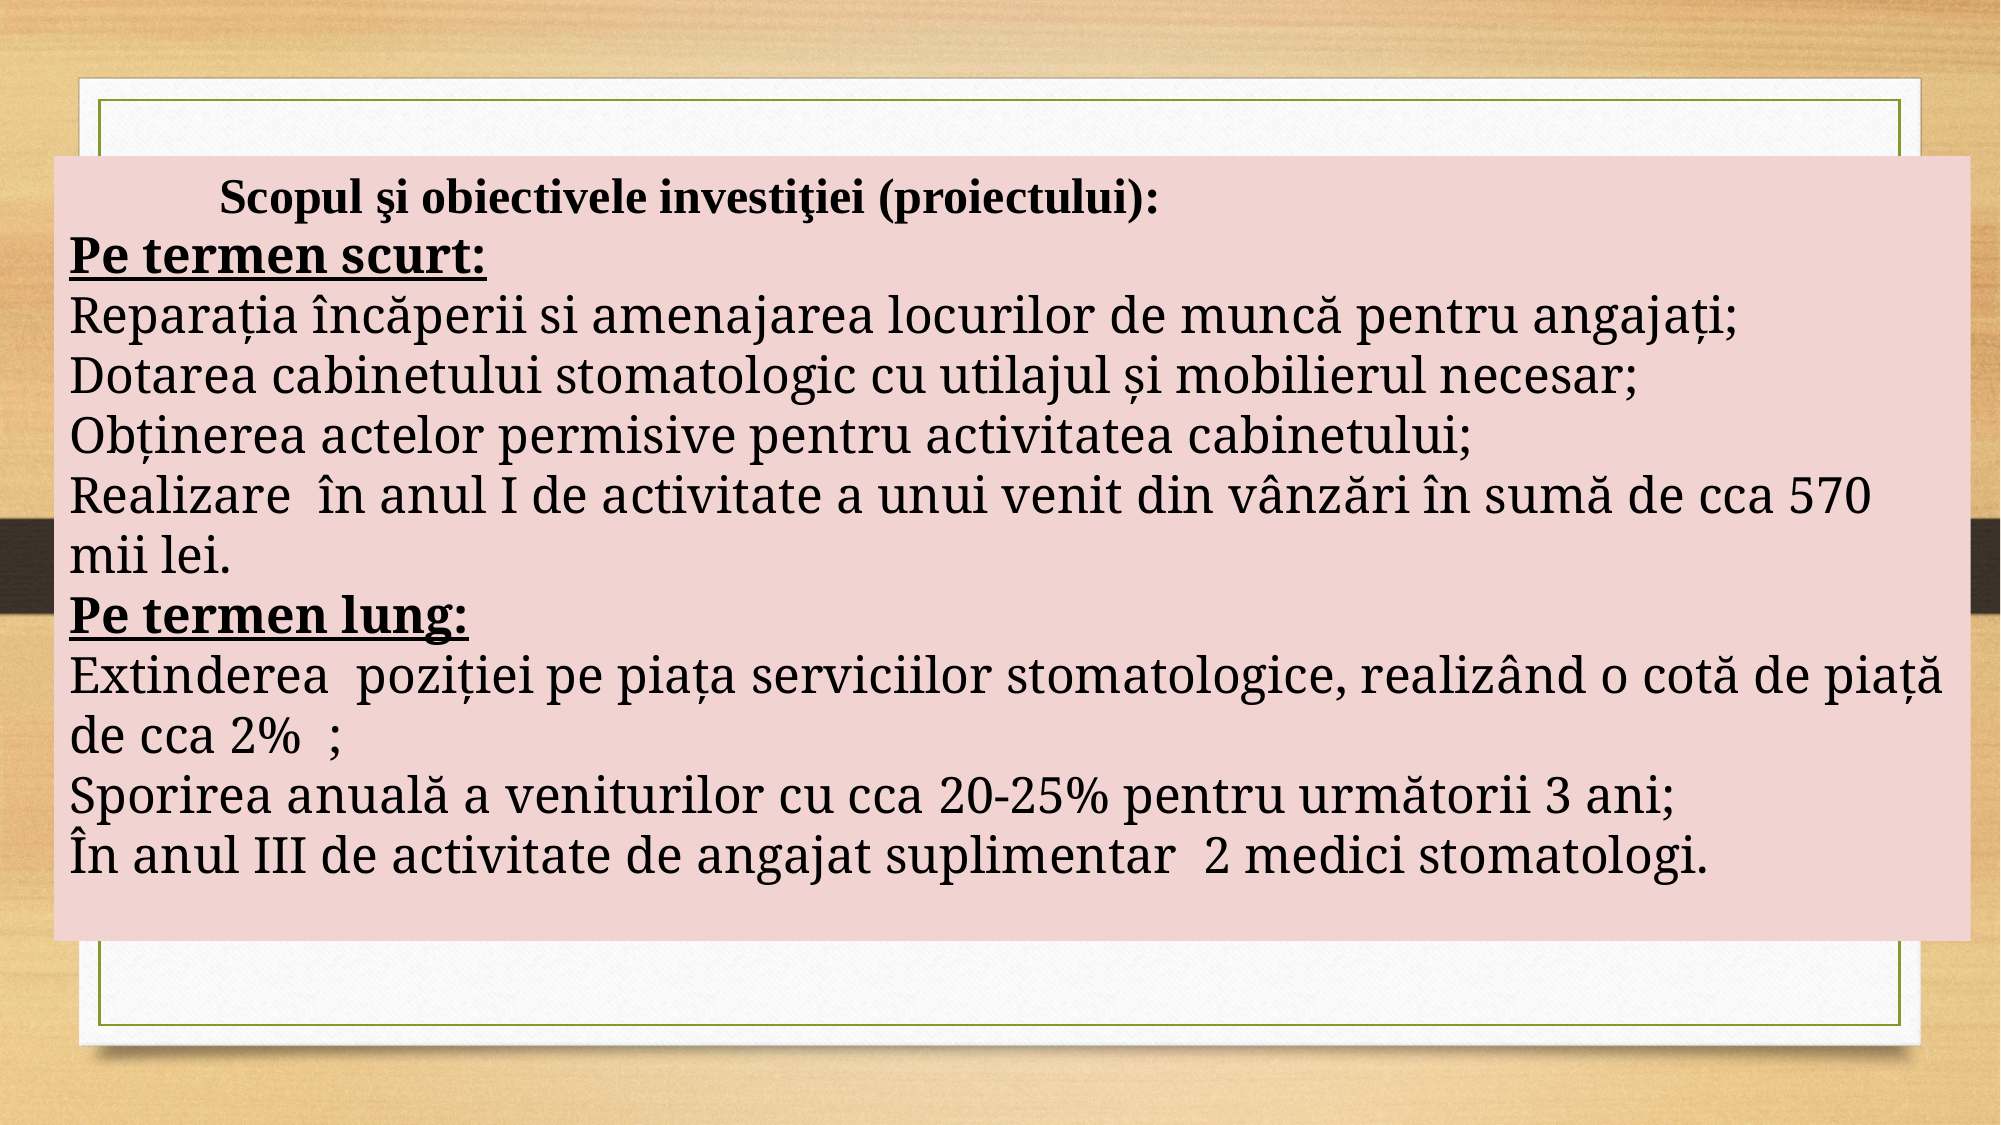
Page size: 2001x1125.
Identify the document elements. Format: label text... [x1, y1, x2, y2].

text_box Scopul şi obiectivele investiţiei (proiectului): Pe termen scurt: Reparația încăperii si amenajarea locurilor de muncă pentru angajați; Dotarea cabinetului stomatologic cu utilajul și mobilierul necesar; Obținerea actelor permisive pentru activitatea cabinetului; Realizare în anul I de activitate a unui venit din vânzări în sumă de cca 570 mii lei. Pe termen lung: Extinderea poziției pe piața serviciilor stomatologice, realizând o cotă de piață de cca 2% ; Sporirea anuală a veniturilor cu cca 20-25% pentru următorii 3 ani; În anul III de activitate de angajat suplimentar 2 medici stomatologi. [54, 156, 1971, 941]
picture [0, 0, 2001, 1125]
